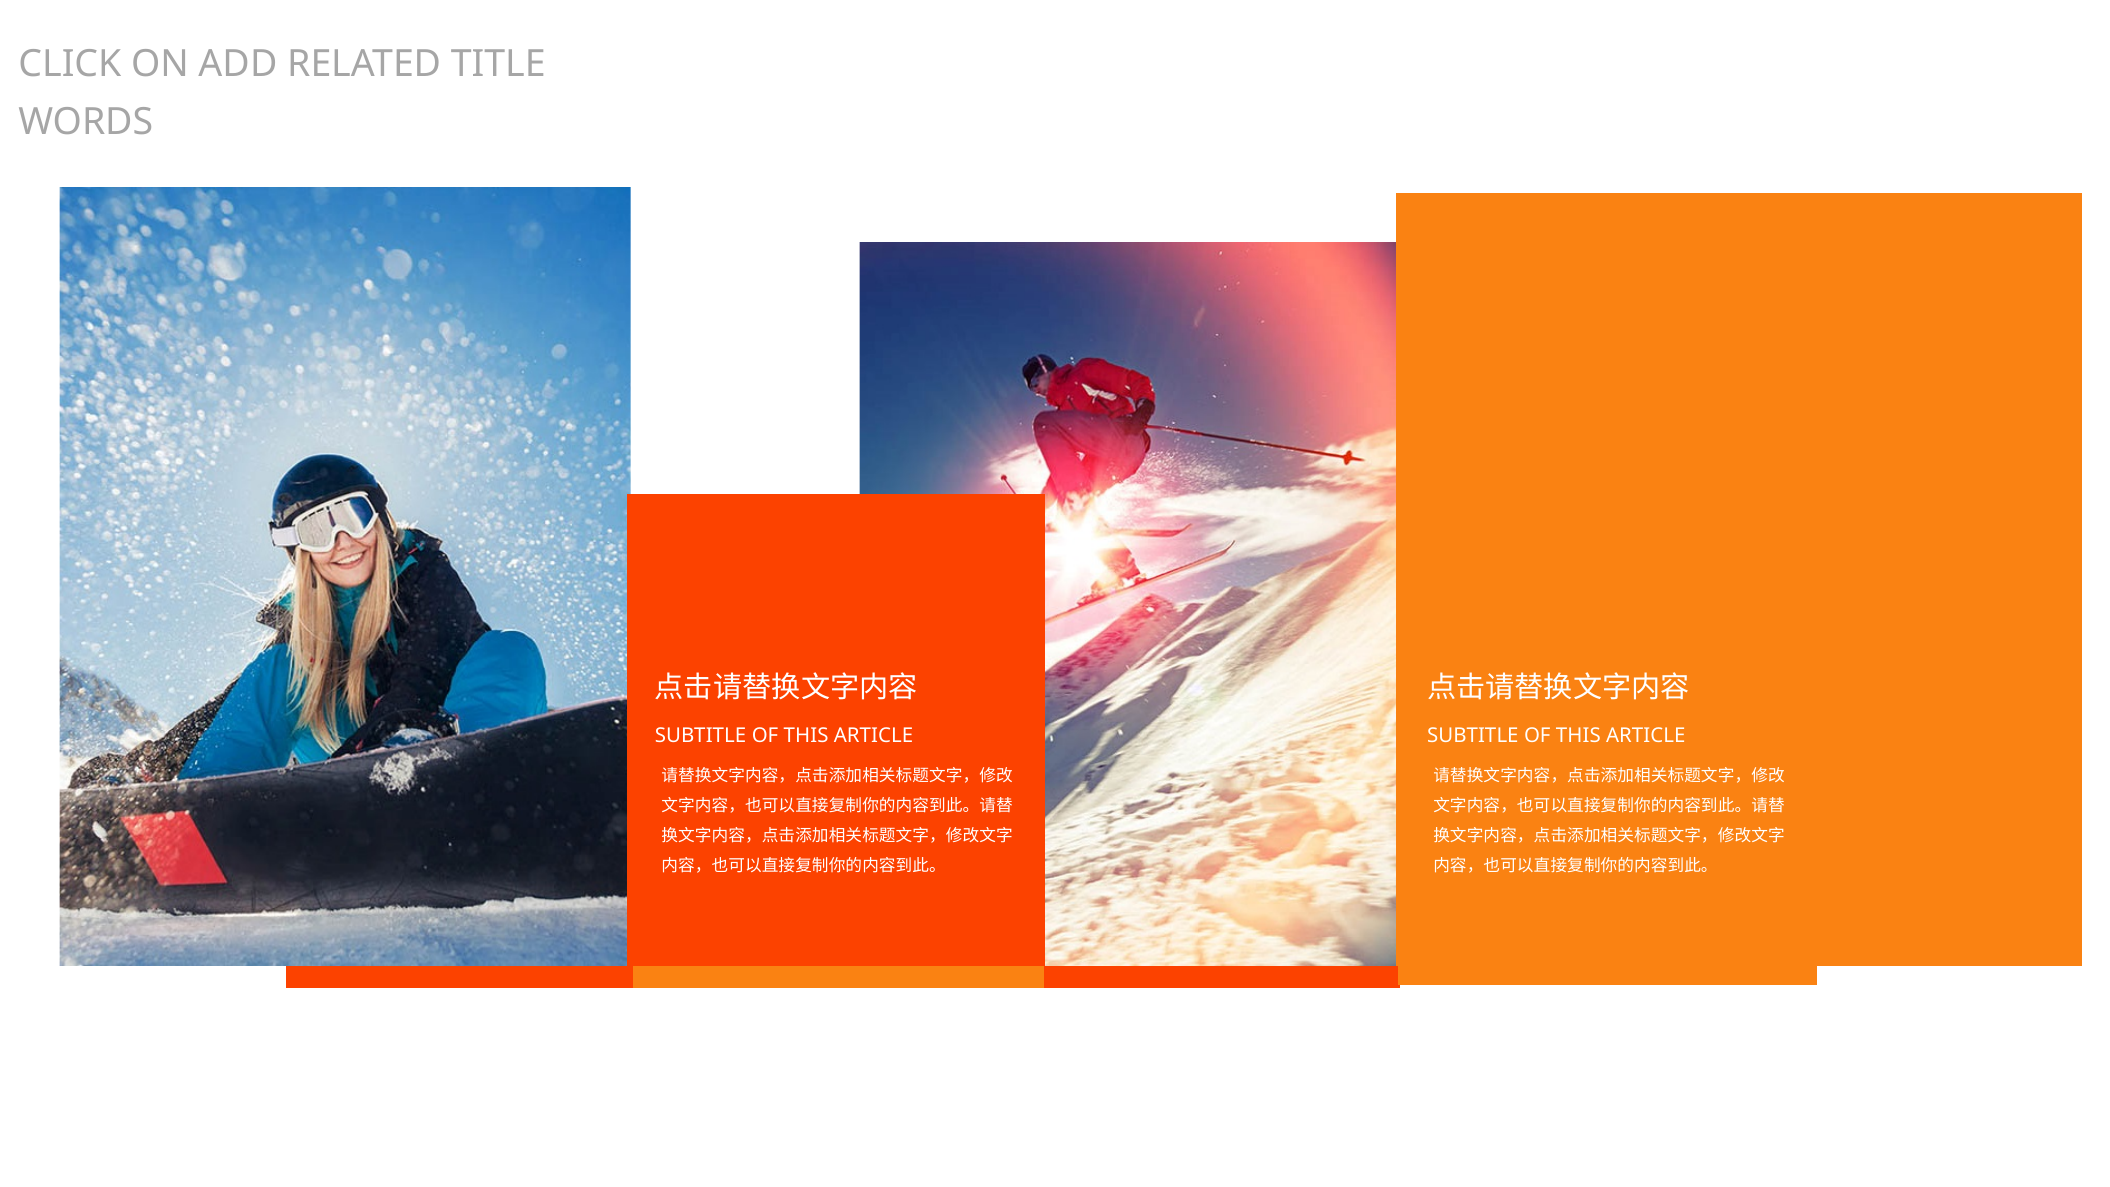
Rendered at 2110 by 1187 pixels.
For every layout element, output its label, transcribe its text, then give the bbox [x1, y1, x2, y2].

text_box 请替换文字内容，点击添加相关标题文字，修改文字内容，也可以直接复制你的内容到此。请替换文字内容，点击添加相关标题文字，修改文字内容，也可以直接复制你的内容到此。 [1433, 754, 1791, 872]
text_box [286, 965, 633, 988]
text_box [1398, 965, 1818, 986]
text_box 点击请替换文字内容 [1427, 662, 1709, 709]
text_box SUBTITLE OF THIS ARTICLE [1427, 719, 1776, 749]
text_box [859, 241, 1396, 965]
text_box [1044, 965, 1400, 988]
text_box [1396, 193, 2083, 966]
text_box [633, 966, 1044, 988]
text_box [58, 186, 632, 967]
text_box 点击请替换文字内容 [654, 662, 937, 709]
text_box SUBTITLE OF THIS ARTICLE [654, 719, 1004, 749]
text_box CLICK ON ADD RELATED TITLE WORDS [3, 18, 595, 150]
text_box 请替换文字内容，点击添加相关标题文字，修改文字内容，也可以直接复制你的内容到此。请替换文字内容，点击添加相关标题文字，修改文字内容，也可以直接复制你的内容到此。 [661, 754, 1019, 872]
text_box [626, 494, 1046, 966]
